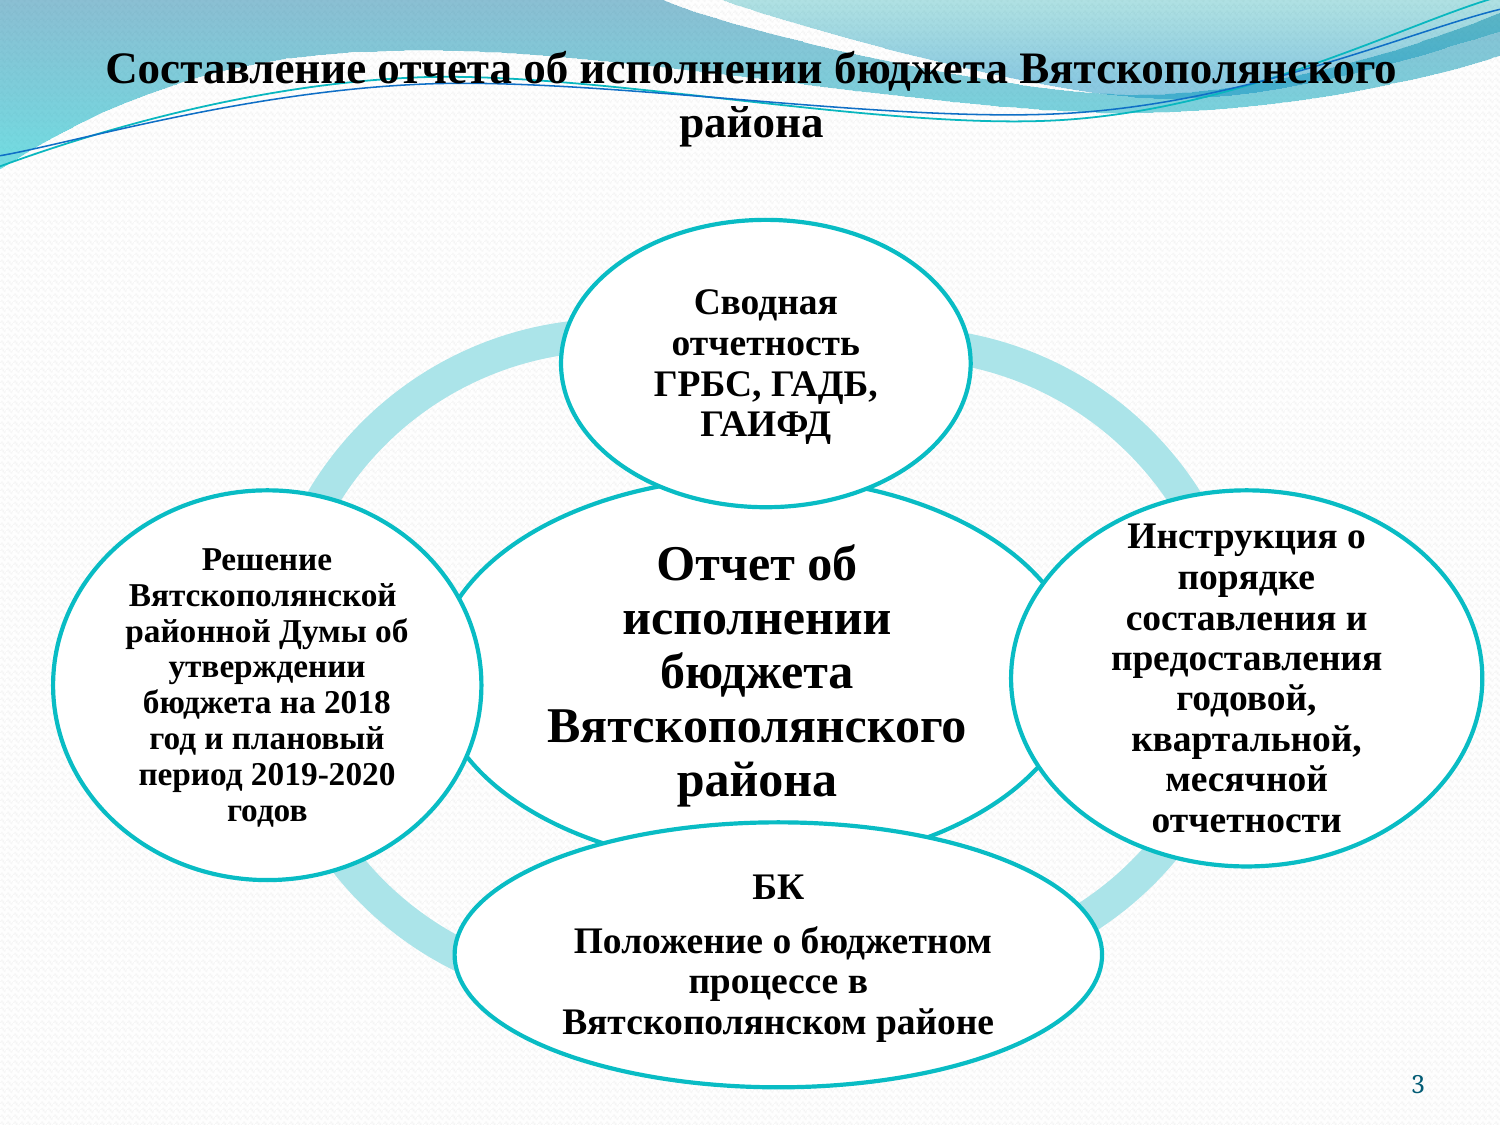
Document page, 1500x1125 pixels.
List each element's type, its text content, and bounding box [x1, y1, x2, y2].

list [52, 207, 1483, 1125]
title Составление отчета об исполнении бюджета Вятскополянского района [76, 30, 1427, 148]
